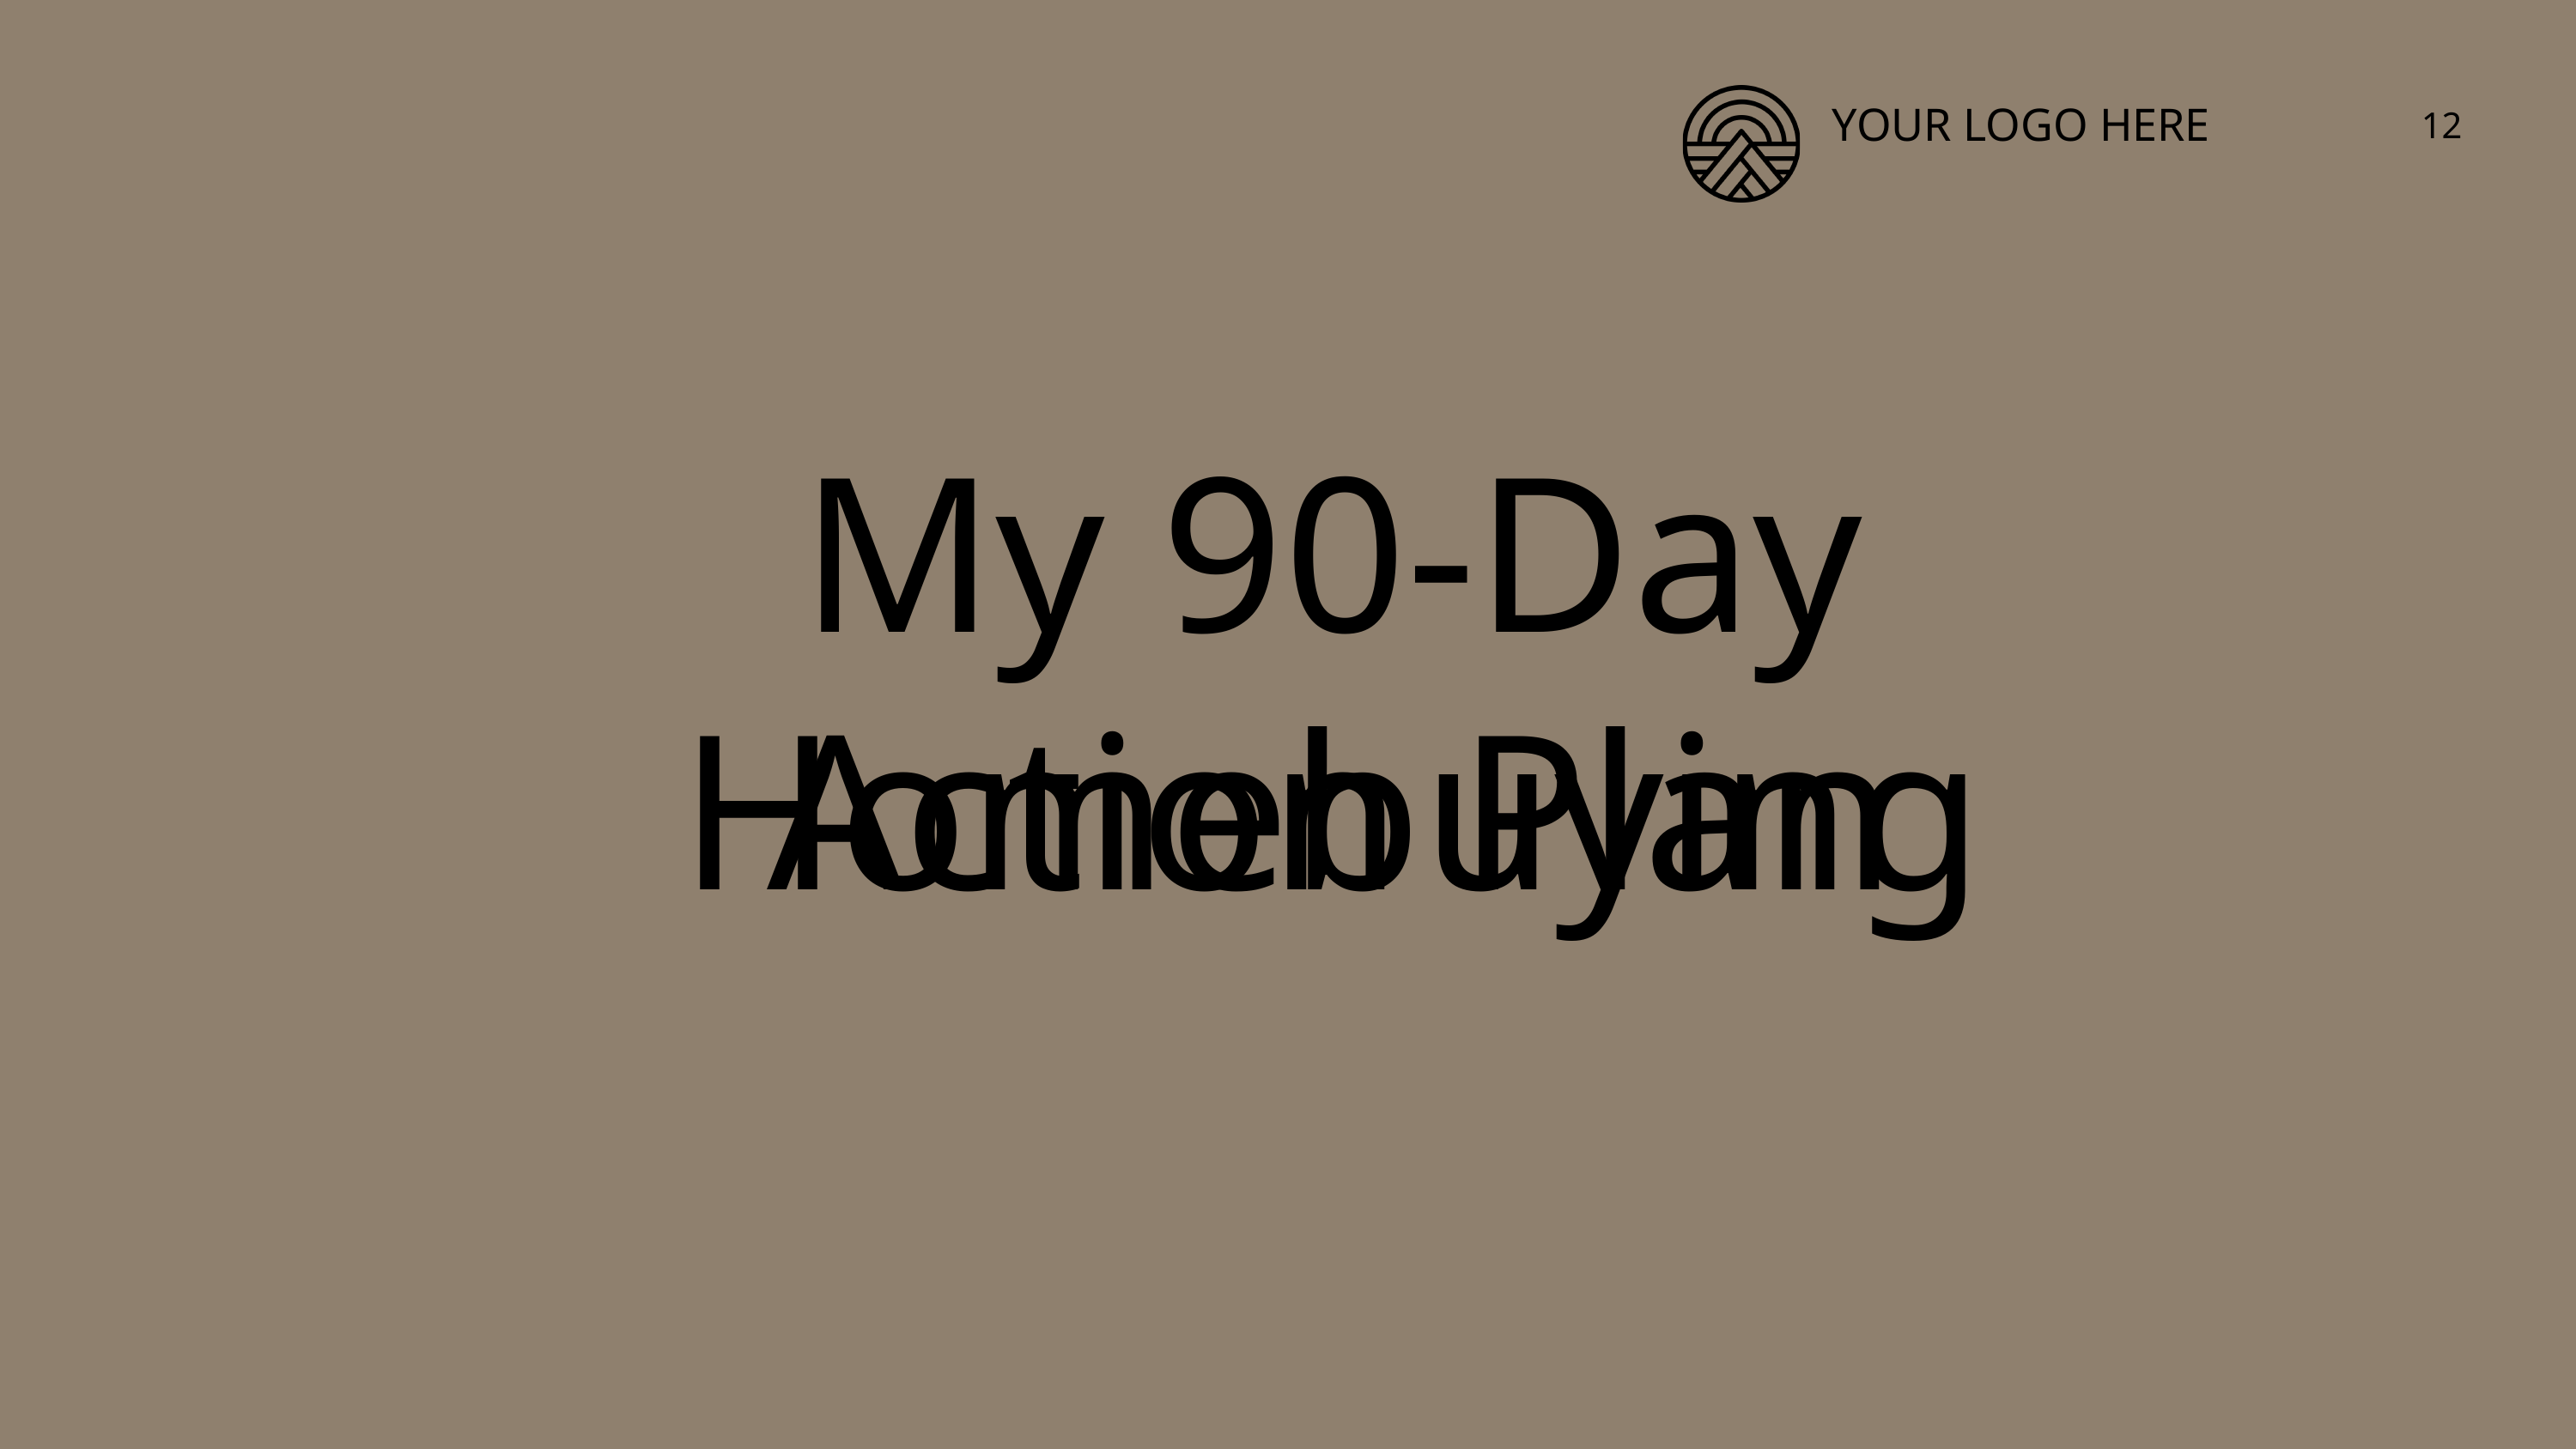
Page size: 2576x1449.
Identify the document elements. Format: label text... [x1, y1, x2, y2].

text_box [1682, 85, 2315, 203]
text_box 12 [2421, 95, 2463, 146]
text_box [144, 451, 2519, 967]
